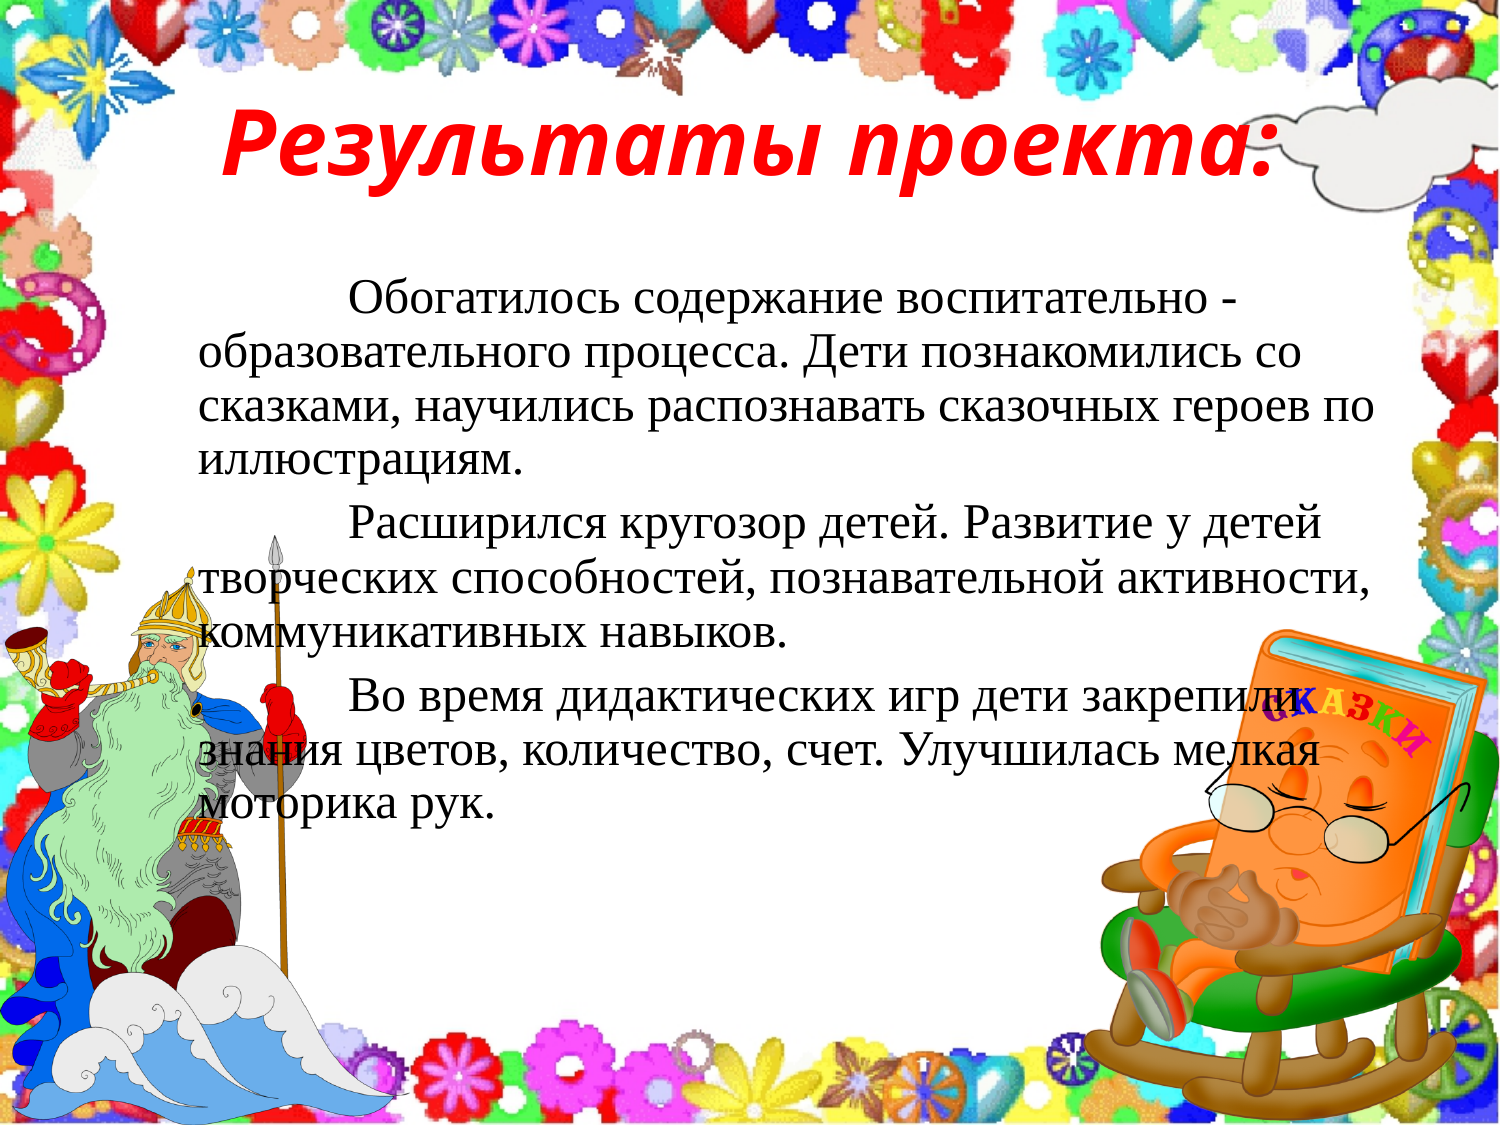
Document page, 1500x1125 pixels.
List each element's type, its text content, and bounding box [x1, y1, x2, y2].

list Обогатилось содержание воспитательно -образовательного процесса. Дети познакомились со сказками, научились распознавать сказочных героев по иллюстрациям. Расширился кругозор детей. Развитие у детей творческих способностей, познавательной активности, коммуникативных навыков. Во время дидактических игр дети закрепили знания цветов, количество, счет. Улучшилась мелкая моторика рук. [183, 262, 1425, 1005]
title Результаты проекта: [75, 45, 1425, 233]
picture [0, 0, 1500, 1125]
